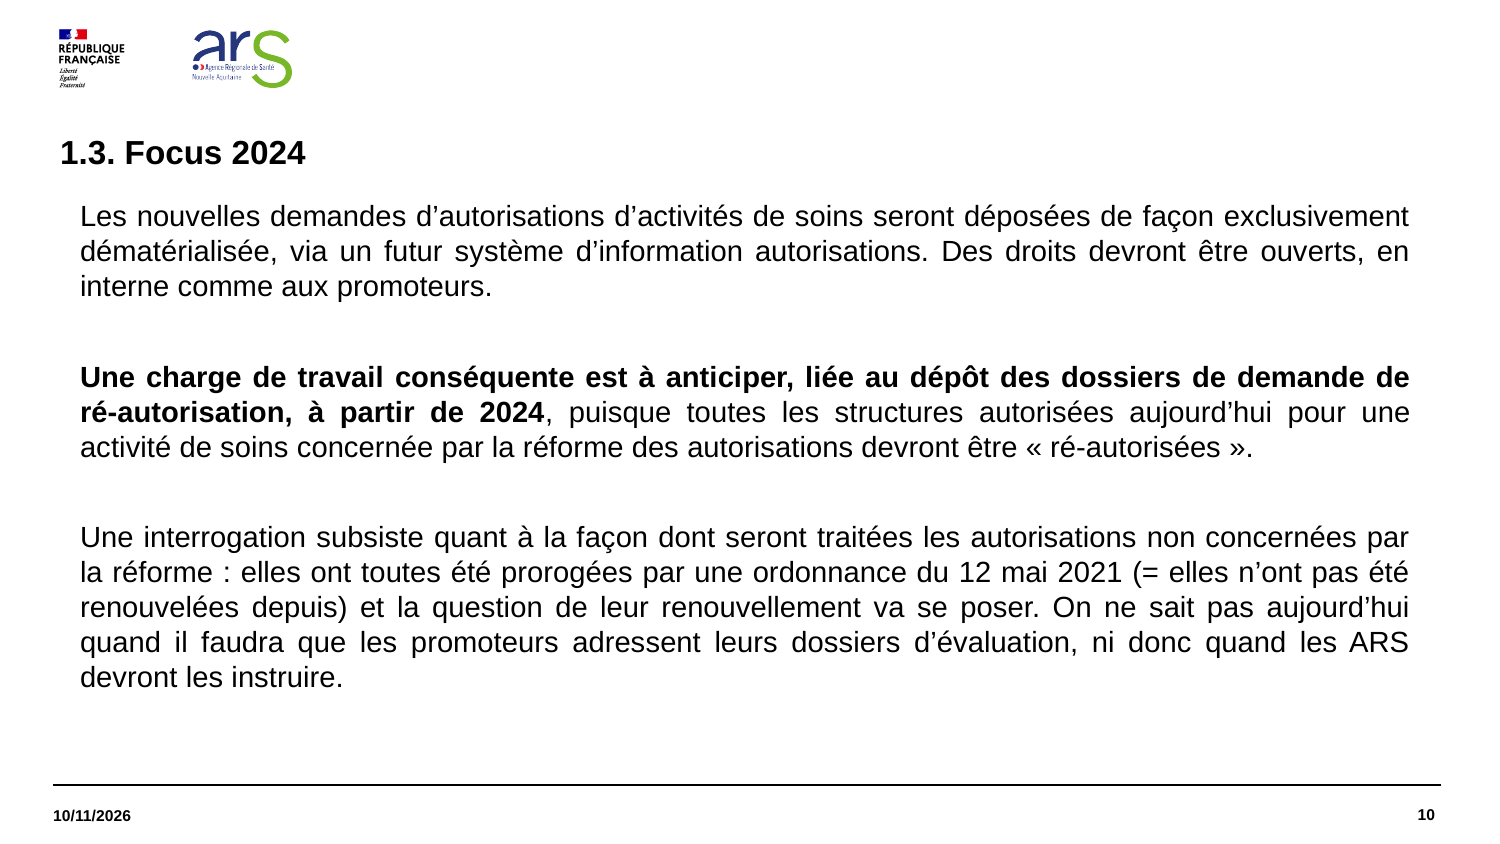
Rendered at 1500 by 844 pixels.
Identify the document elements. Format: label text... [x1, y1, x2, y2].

list Les nouvelles demandes d’autorisations d’activités de soins seront déposées de façon exclusivement dématérialisée, via un futur système d’information autorisations. Des droits devront être ouverts, en interne comme aux promoteurs. Une charge de travail conséquente est à anticiper, liée au dépôt des dossiers de demande de ré-autorisation, à partir de 2024, puisque toutes les structures autorisées aujourd’hui pour une activité de soins concernée par la réforme des autorisations devront être « ré-autorisées ». Une interrogation subsiste quant à la façon dont seront traitées les autorisations non concernées par la réforme : elles ont toutes été prorogées par une ordonnance du 12 mai 2021 (= elles n’ont pas été renouvelées depuis) et la question de leur renouvellement va se poser. On ne sait pas aujourd’hui quand il faudra que les promoteurs adressent leurs dossiers d’évaluation, ni donc quand les ARS devront les instruire. [64, 197, 1412, 706]
picture [47, 17, 136, 107]
text_box 1.3. Focus 2024 [0, 123, 1377, 179]
picture [192, 30, 292, 88]
slide_number 10 [1213, 784, 1436, 844]
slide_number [53, 787, 252, 844]
